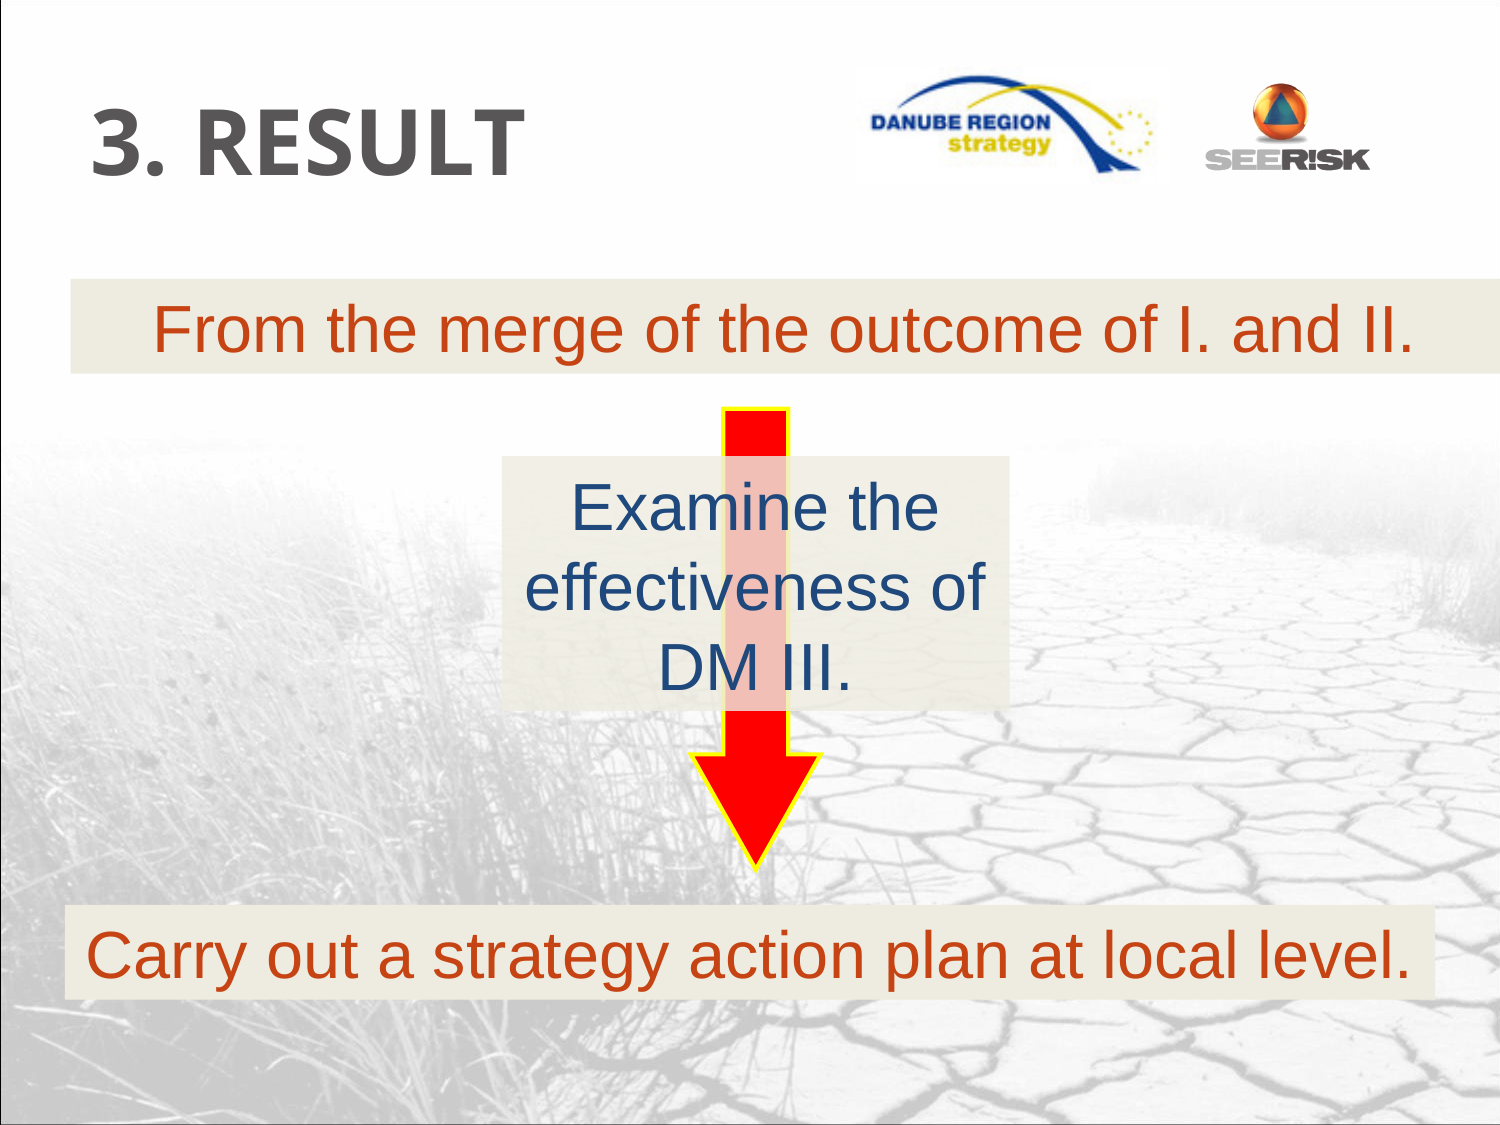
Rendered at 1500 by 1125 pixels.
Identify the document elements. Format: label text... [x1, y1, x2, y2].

title 3. RESULT [74, 44, 1058, 233]
text_box [723, 408, 789, 456]
text_box Examine the effectiveness of DM III. [501, 456, 1010, 711]
text_box Carry out a strategy action plan at local level. [64, 904, 1436, 1000]
picture [0, 0, 1500, 1125]
text_box [690, 711, 821, 870]
text_box From the merge of the outcome of I. and II. [70, 278, 1500, 374]
